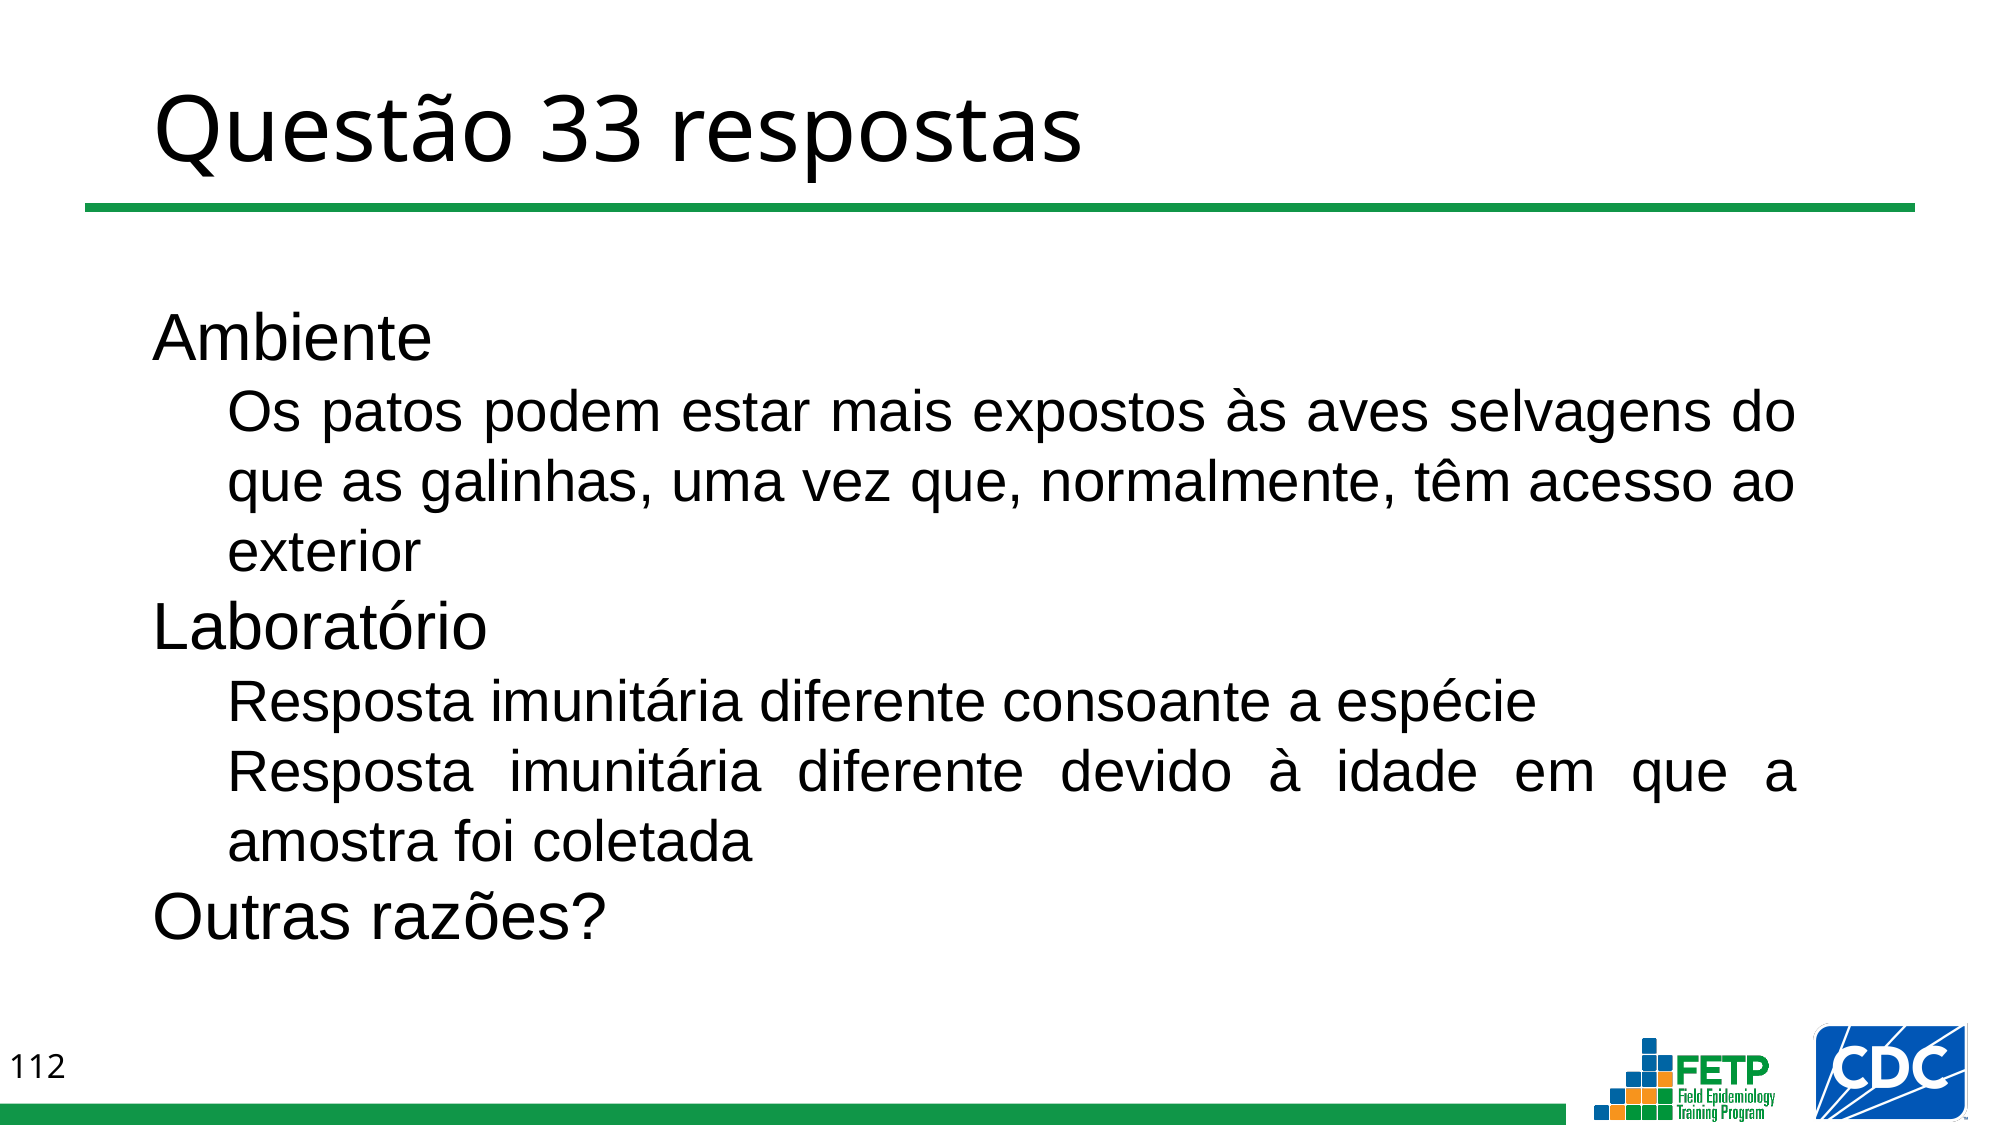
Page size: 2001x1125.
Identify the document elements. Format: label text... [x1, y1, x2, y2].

title Questão 33 respostas [137, 75, 1863, 207]
picture [1594, 1038, 1775, 1122]
list Ambiente Os patos podem estar mais expostos às aves selvagens do que as galinhas, uma vez que, normalmente, têm acesso ao exterior Laboratório Resposta imunitária diferente consoante a espécie Resposta imunitária diferente devido à idade em que a amostra foi coletada Outras razões? [137, 242, 1814, 1004]
picture [1813, 1023, 1968, 1122]
